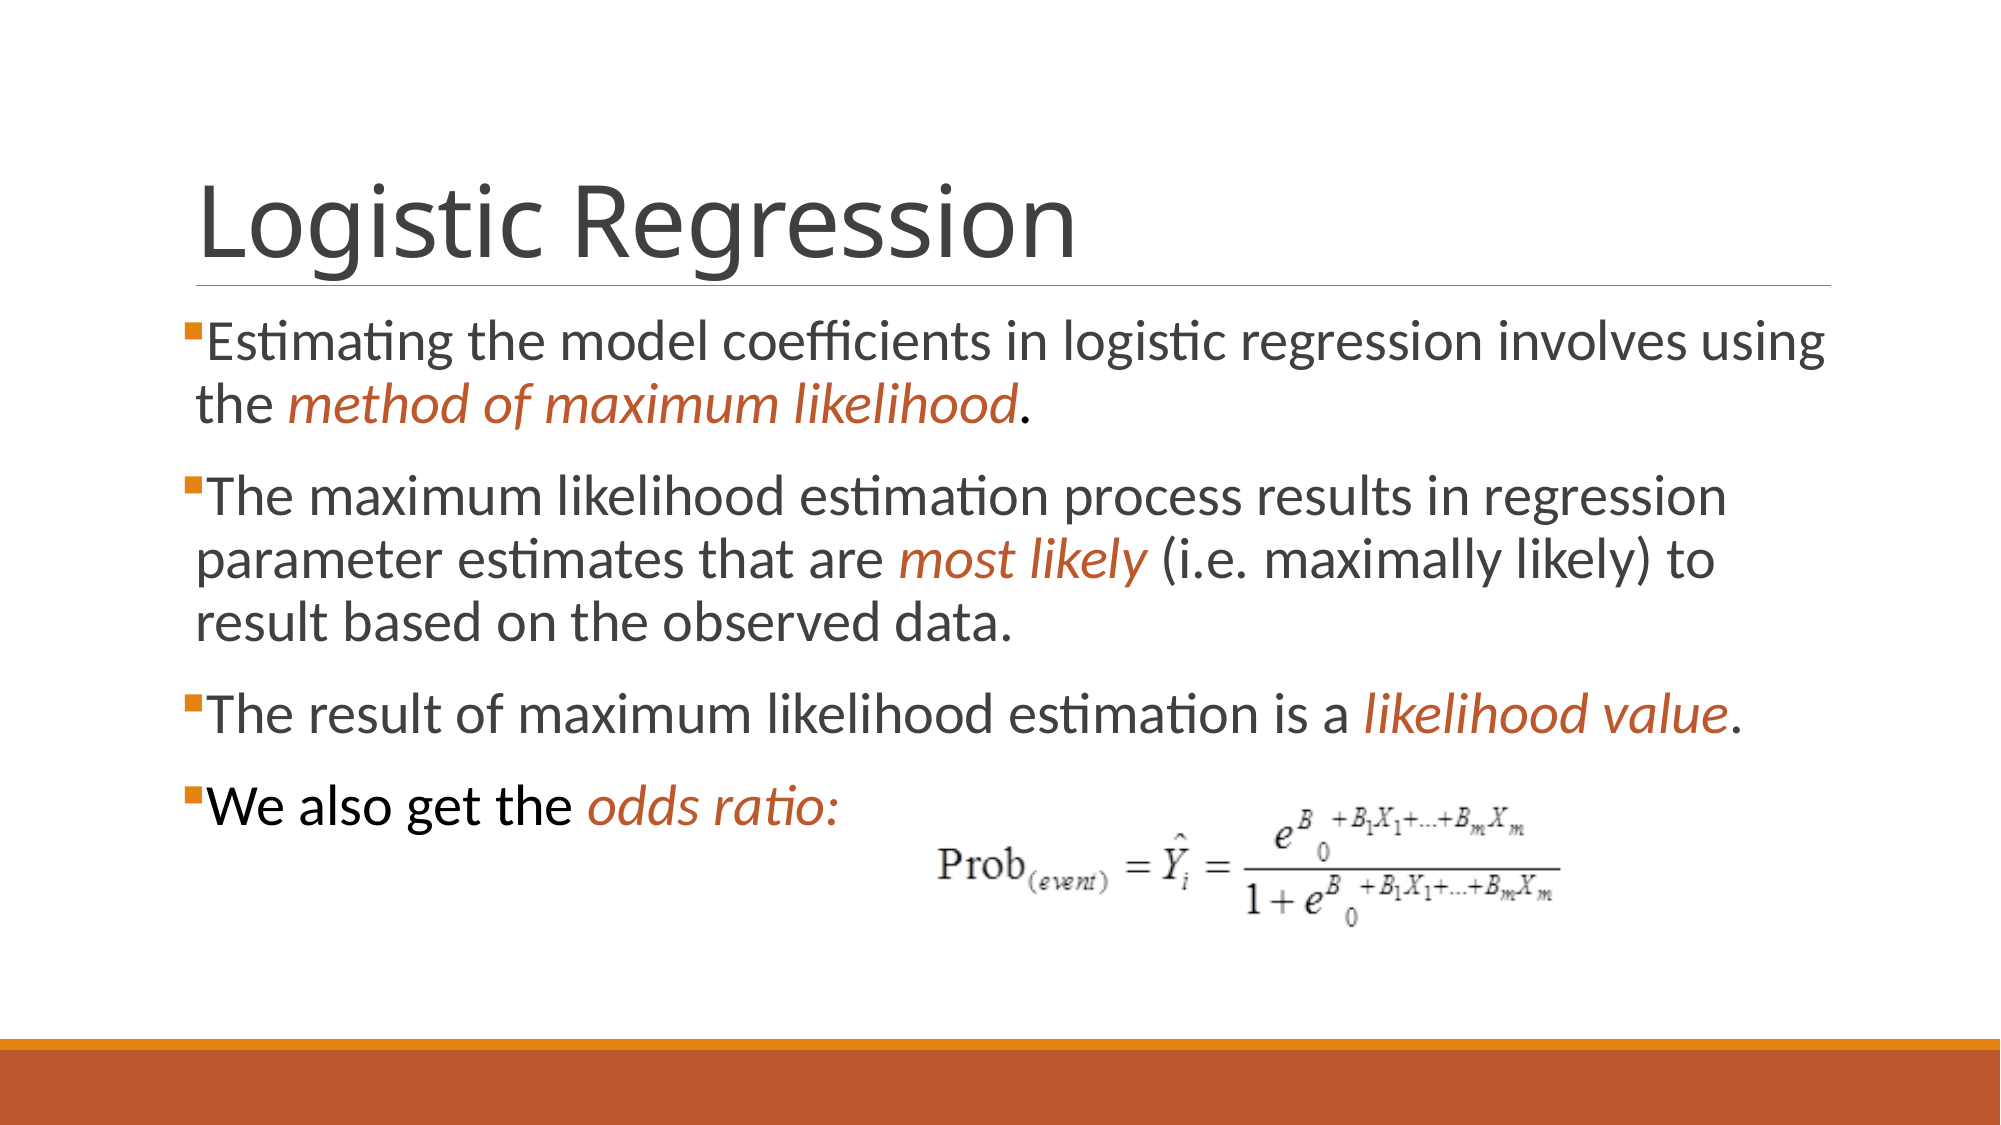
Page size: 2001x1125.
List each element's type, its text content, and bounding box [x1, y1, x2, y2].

picture [933, 799, 1573, 935]
list Estimating the model coefficients in logistic regression involves using the method of maximum likelihood. The maximum likelihood estimation process results in regression parameter estimates that are most likely (i.e. maximally likely) to result based on the observed data. The result of maximum likelihood estimation is a likelihood value. We also get the odds ratio: [180, 302, 1830, 963]
title Logistic Regression [180, 47, 1830, 285]
